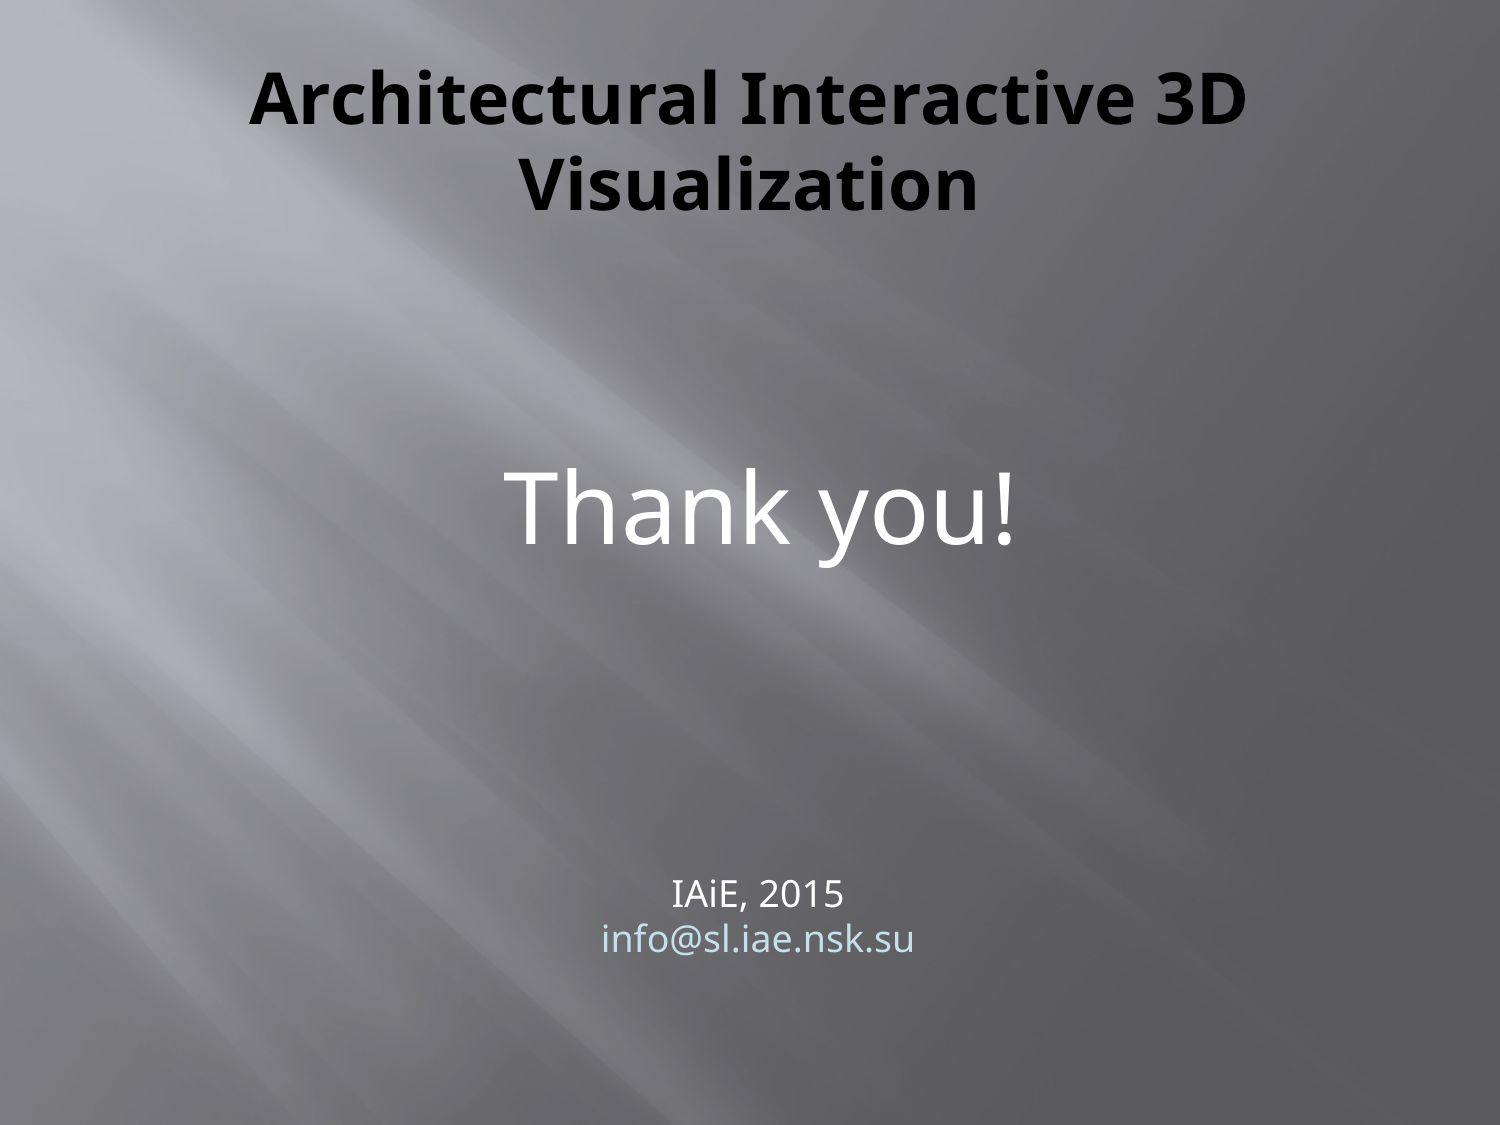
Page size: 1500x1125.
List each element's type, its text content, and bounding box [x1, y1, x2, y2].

text_box IAiE, 2015 info@sl.iae.nsk.su [586, 862, 931, 968]
title Architectural Interactive 3D Visualization [75, 45, 1425, 233]
list Thank you! [75, 437, 1425, 625]
